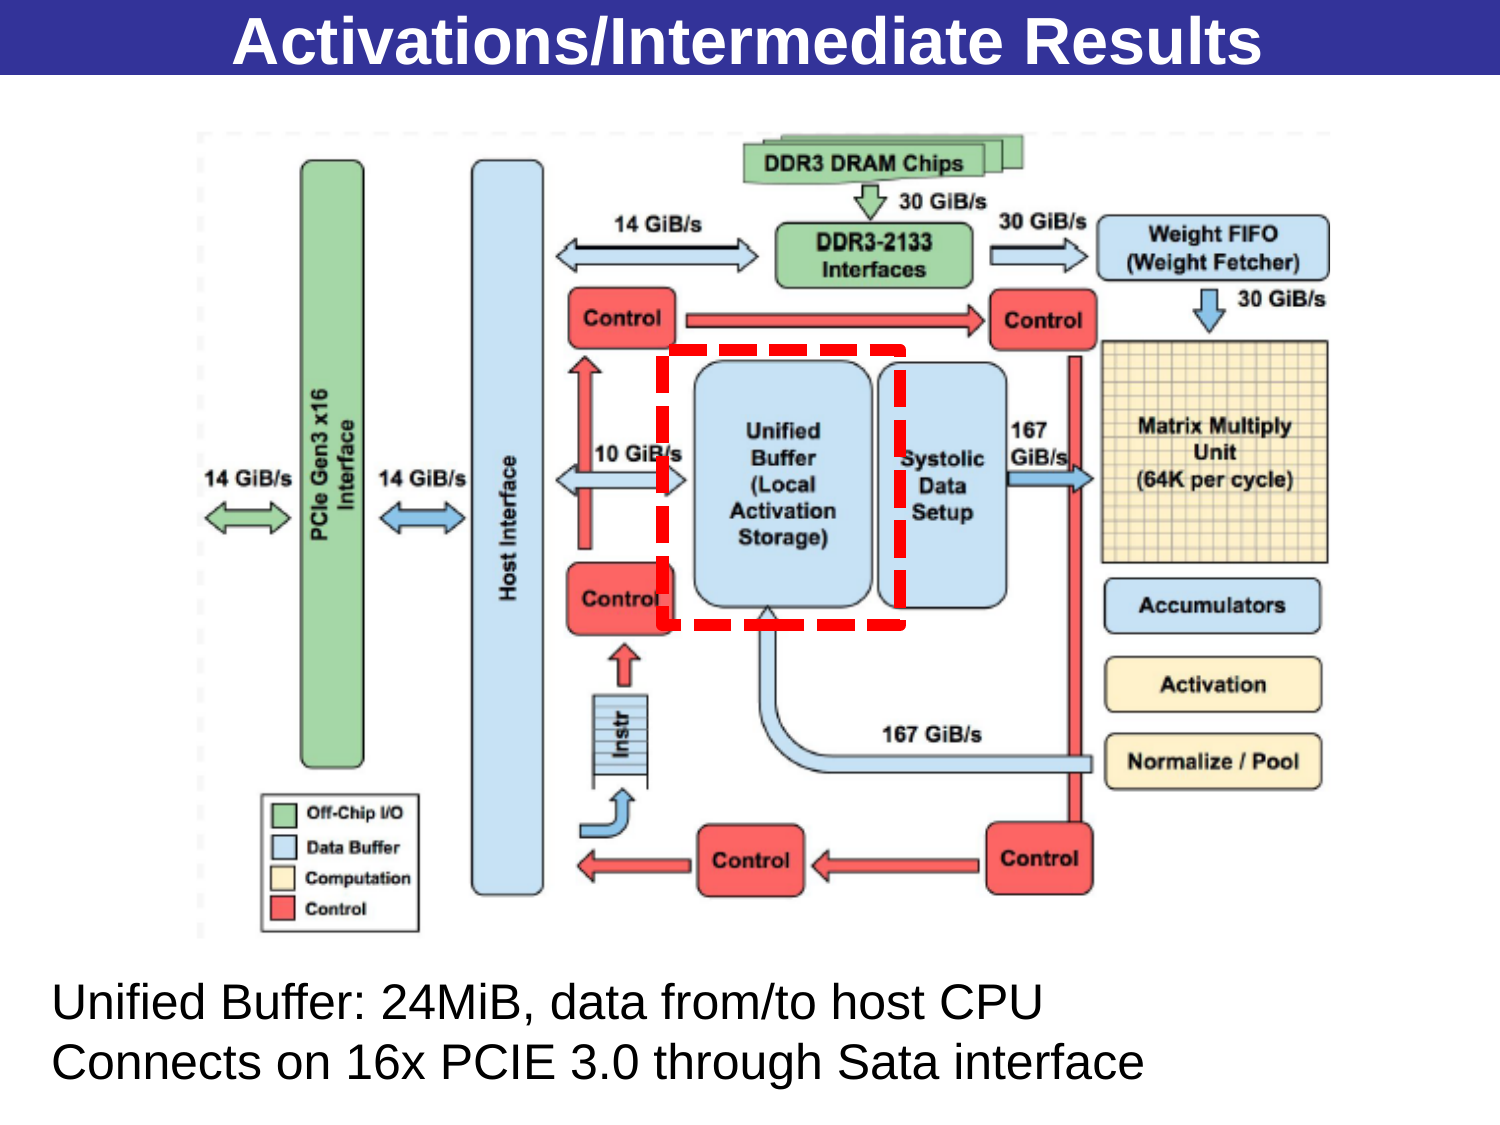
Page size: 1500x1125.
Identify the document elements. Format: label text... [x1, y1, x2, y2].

text_box Unified Buffer: 24MiB, data from/to host CPU Connects on 16x PCIE 3.0 through Sata interface [36, 962, 1162, 1098]
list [162, 99, 1331, 988]
title Activations/Intermediate Results [0, 0, 1500, 75]
